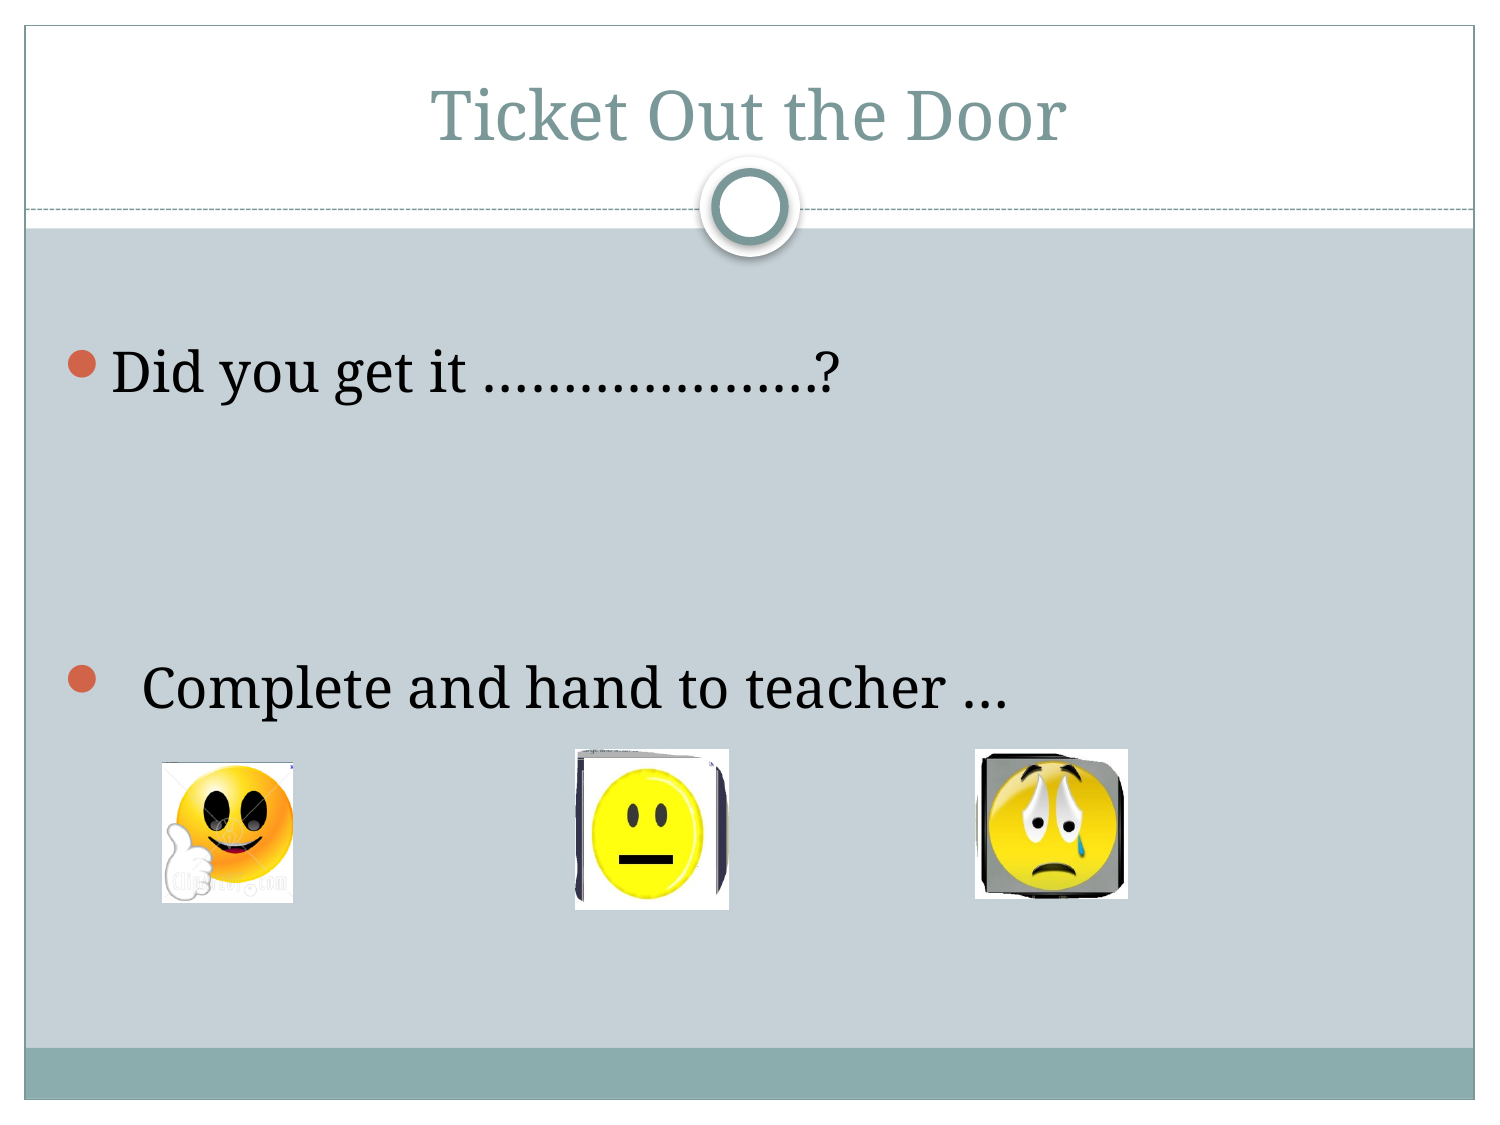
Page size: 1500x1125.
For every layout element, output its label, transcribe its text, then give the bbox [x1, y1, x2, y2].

picture [162, 762, 293, 903]
list Did you get it …………………? Complete and hand to teacher … [49, 250, 1445, 1001]
title Ticket Out the Door [49, 37, 1450, 162]
picture [574, 749, 729, 911]
picture [974, 749, 1128, 899]
